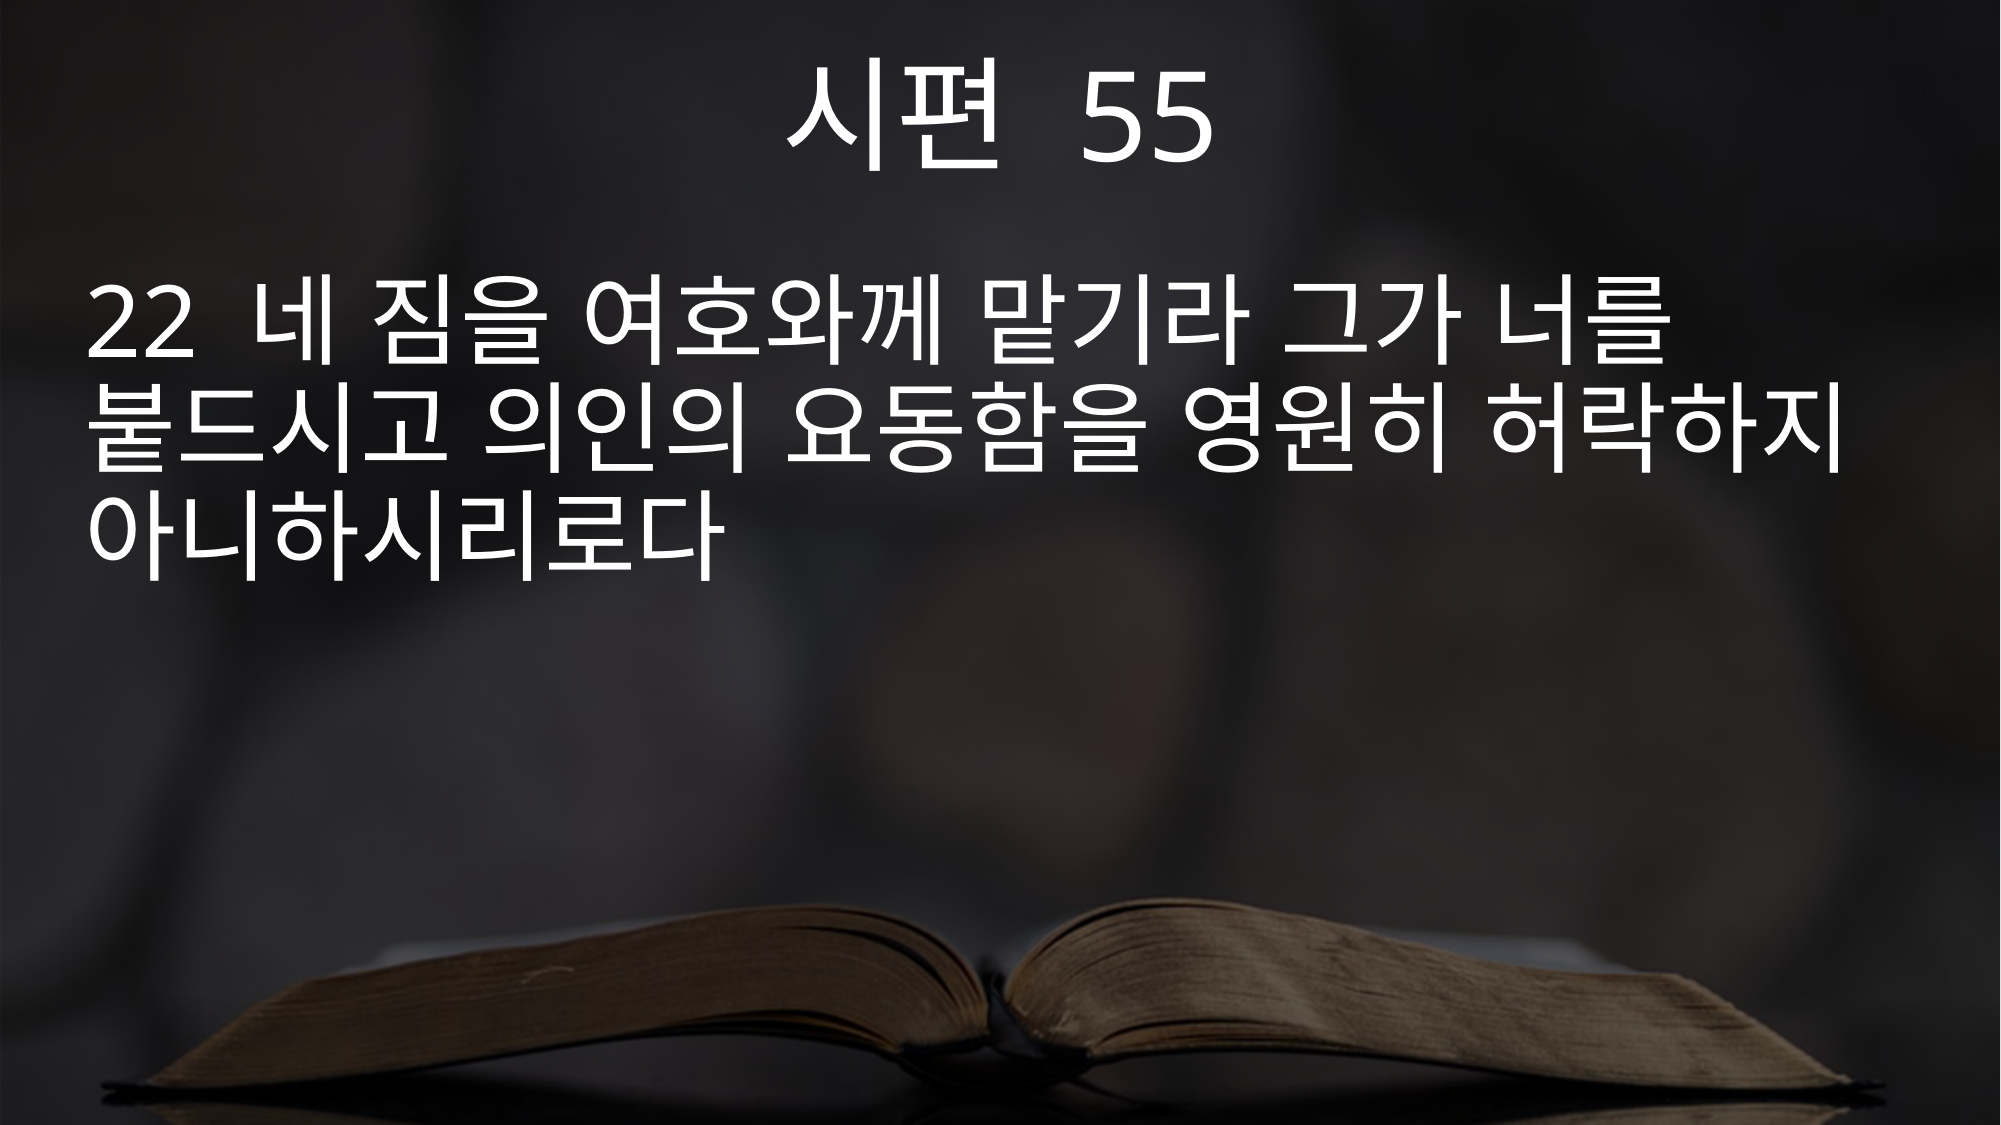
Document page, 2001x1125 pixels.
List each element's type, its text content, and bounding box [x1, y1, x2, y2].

footer 시편 55 [0, 32, 2000, 192]
list 22 네 짐을 여호와께 맡기라 그가 너를 붙드시고 의인의 요동함을 영원히 허락하지 아니하시리로다 [69, 263, 1953, 423]
picture [0, 0, 2001, 1125]
